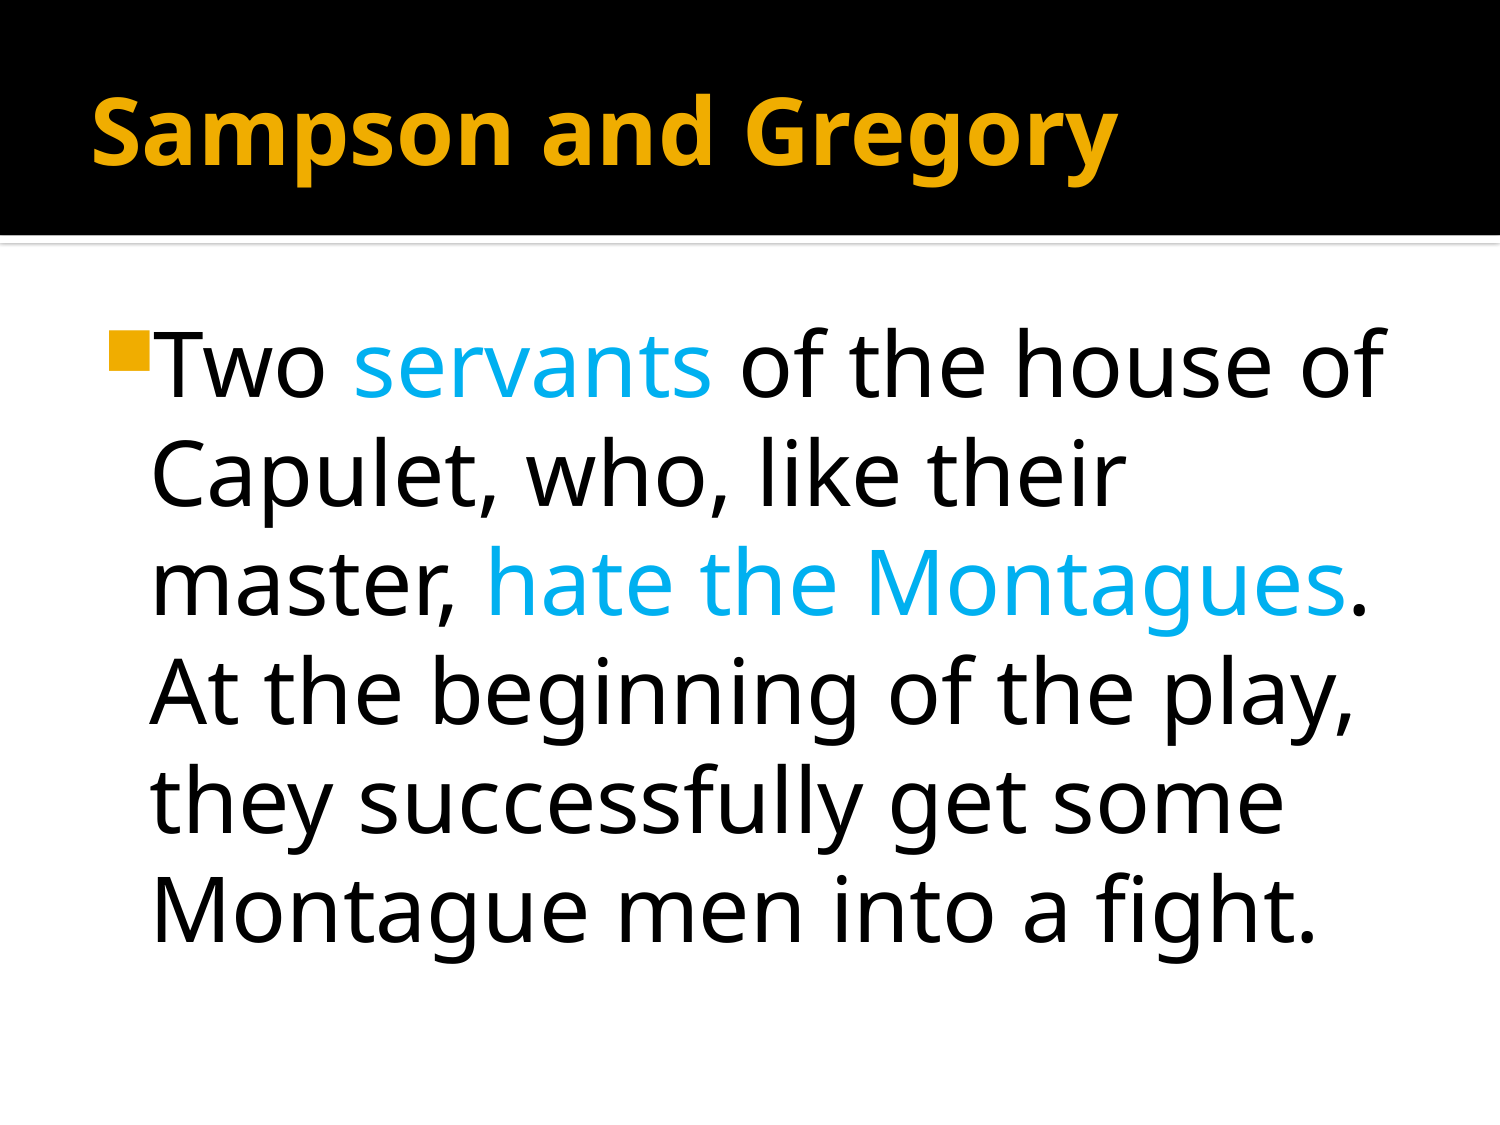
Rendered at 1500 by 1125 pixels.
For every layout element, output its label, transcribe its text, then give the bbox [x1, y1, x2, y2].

title Sampson and Gregory [75, 25, 1425, 231]
list Two servants of the house of Capulet, who, like their master, hate the Montagues. At the beginning of the play, they successfully get some Montague men into a fight. [75, 291, 1425, 1050]
